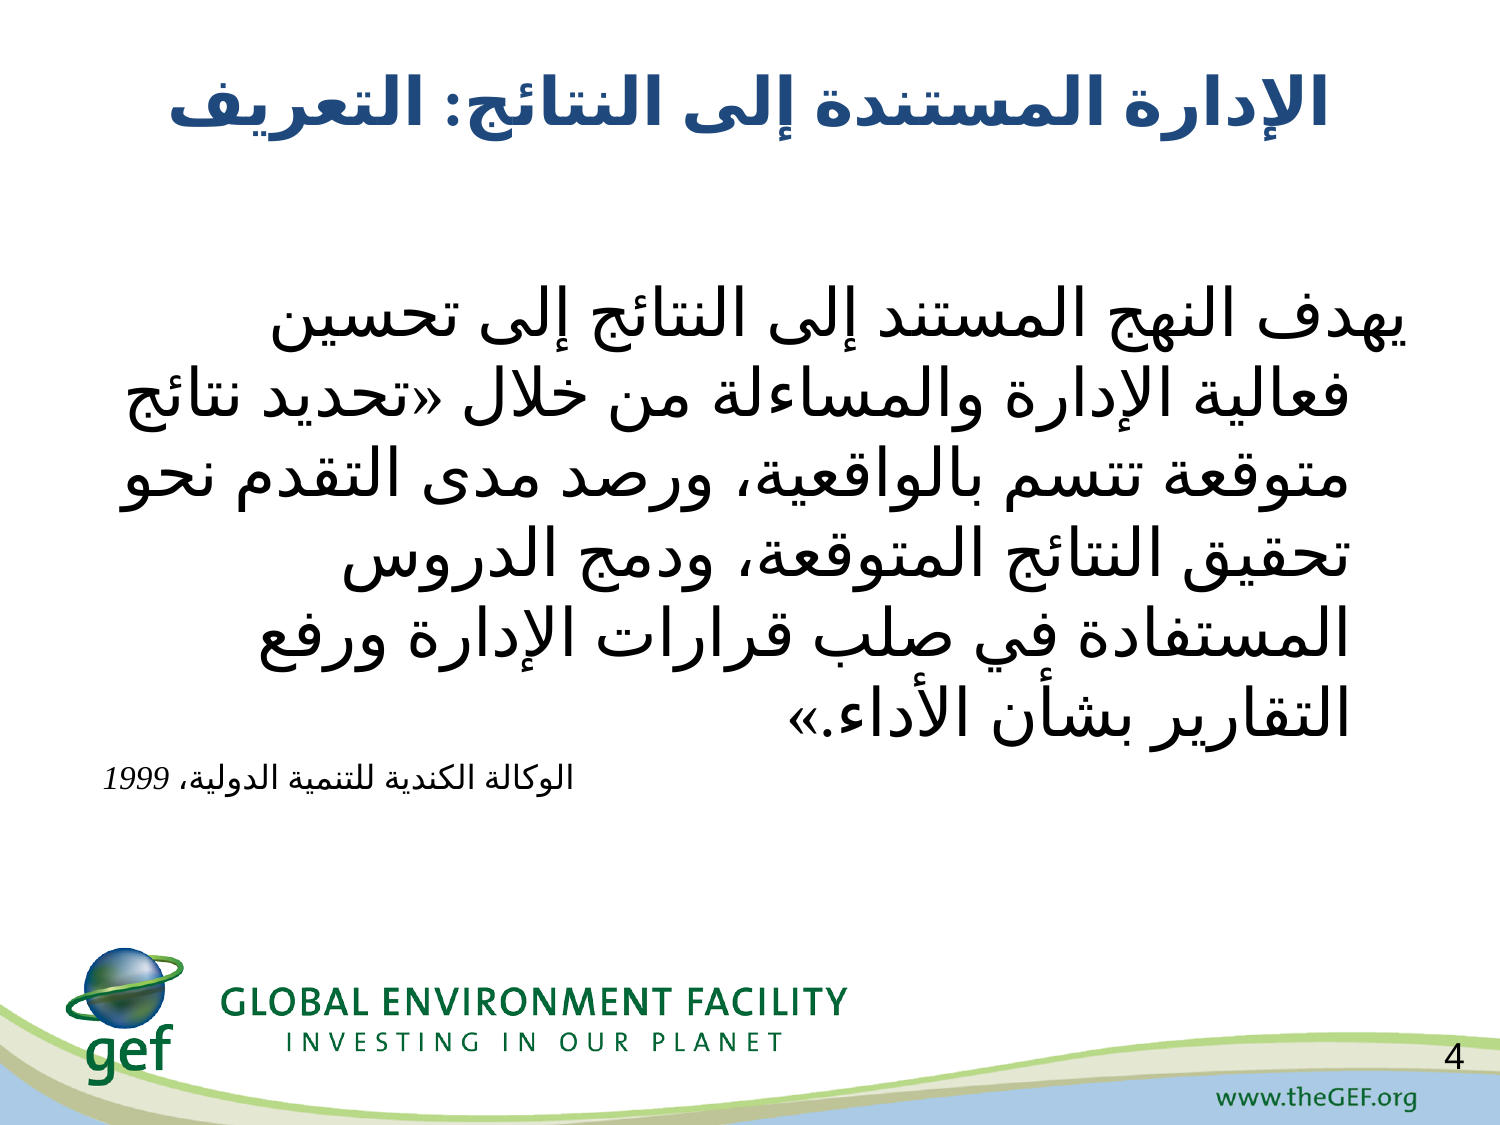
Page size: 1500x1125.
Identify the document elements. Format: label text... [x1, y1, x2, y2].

list يهدف النهج المستند إلى النتائج إلى تحسين فعالية الإدارة والمساءلة من خلال «تحديد نتائج متوقعة تتسم بالواقعية، ورصد مدى التقدم نحو تحقيق النتائج المتوقعة، ودمج الدروس المستفادة في صلب قرارات الإدارة ورفع التقارير بشأن الأداء.» الوكالة الكندية للتنمية الدولية، 1999 [87, 262, 1426, 938]
picture [0, 920, 1500, 1125]
title الإدارة المستندة إلى النتائج: التعريف [74, 44, 1426, 233]
slide_number 4 [1417, 1012, 1500, 1095]
